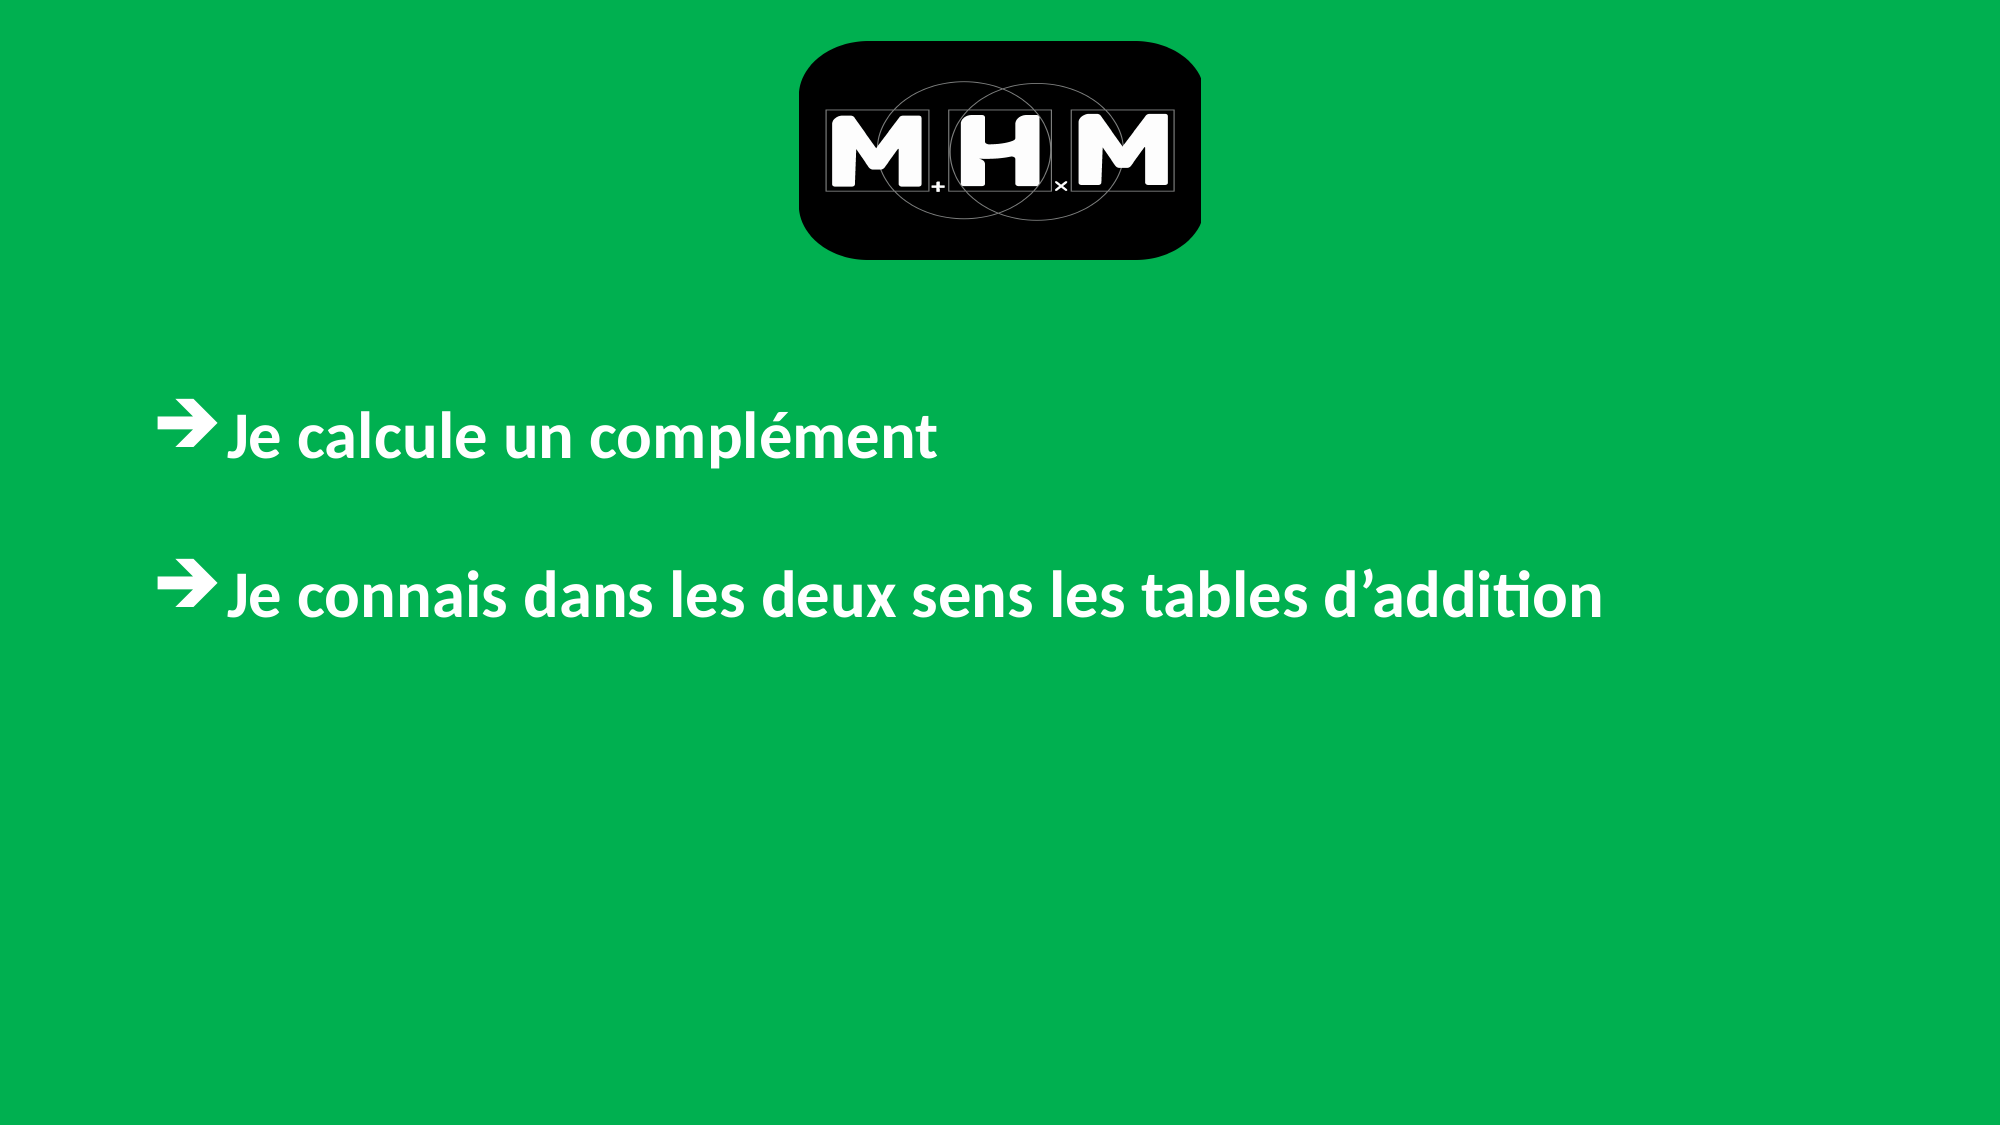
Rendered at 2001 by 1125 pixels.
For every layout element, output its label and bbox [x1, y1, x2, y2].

text_box [0, 0, 2000, 1125]
